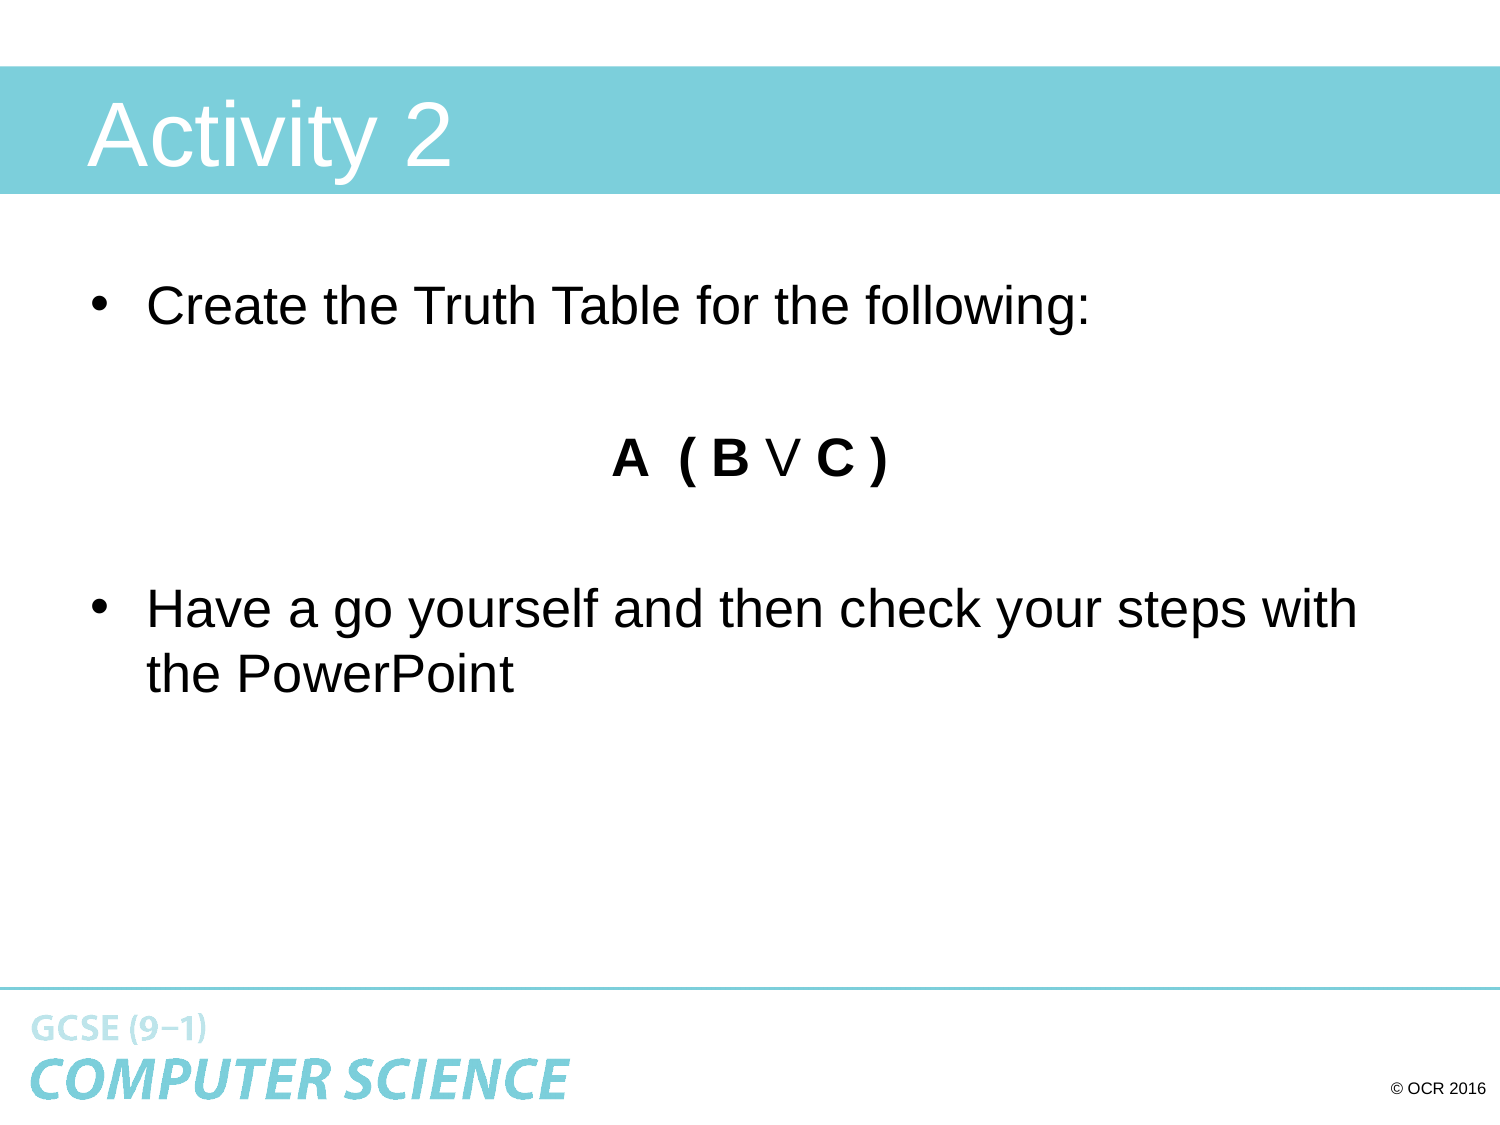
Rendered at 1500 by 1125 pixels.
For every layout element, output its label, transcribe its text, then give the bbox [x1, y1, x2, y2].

title Activity 2 [0, 66, 1500, 194]
picture [0, 987, 1500, 1124]
